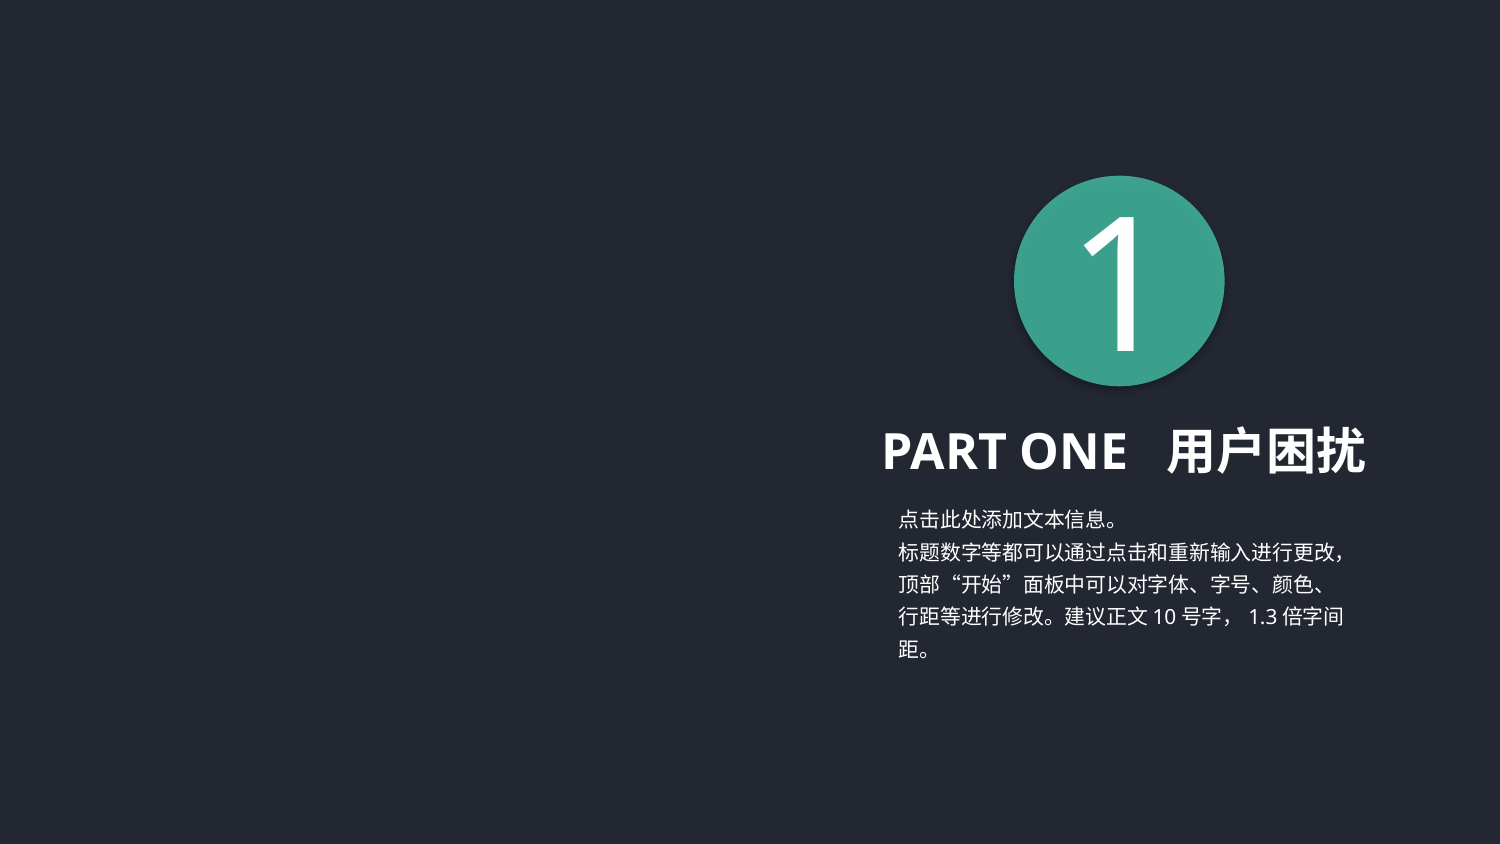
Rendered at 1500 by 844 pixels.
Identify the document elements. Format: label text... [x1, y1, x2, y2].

text_box 1 [1052, 156, 1190, 397]
text_box PART ONE 用户困扰 [866, 412, 1382, 487]
text_box [1190, 201, 1226, 361]
text_box 点击此处添加文本信息。 标题数字等都可以通过点击和重新输入进行更改，顶部“开始”面板中可以对字体、字号、颜色、行距等进行修改。建议正文10号字，1.3倍字间距。 [883, 491, 1365, 669]
text_box [1013, 199, 1052, 363]
